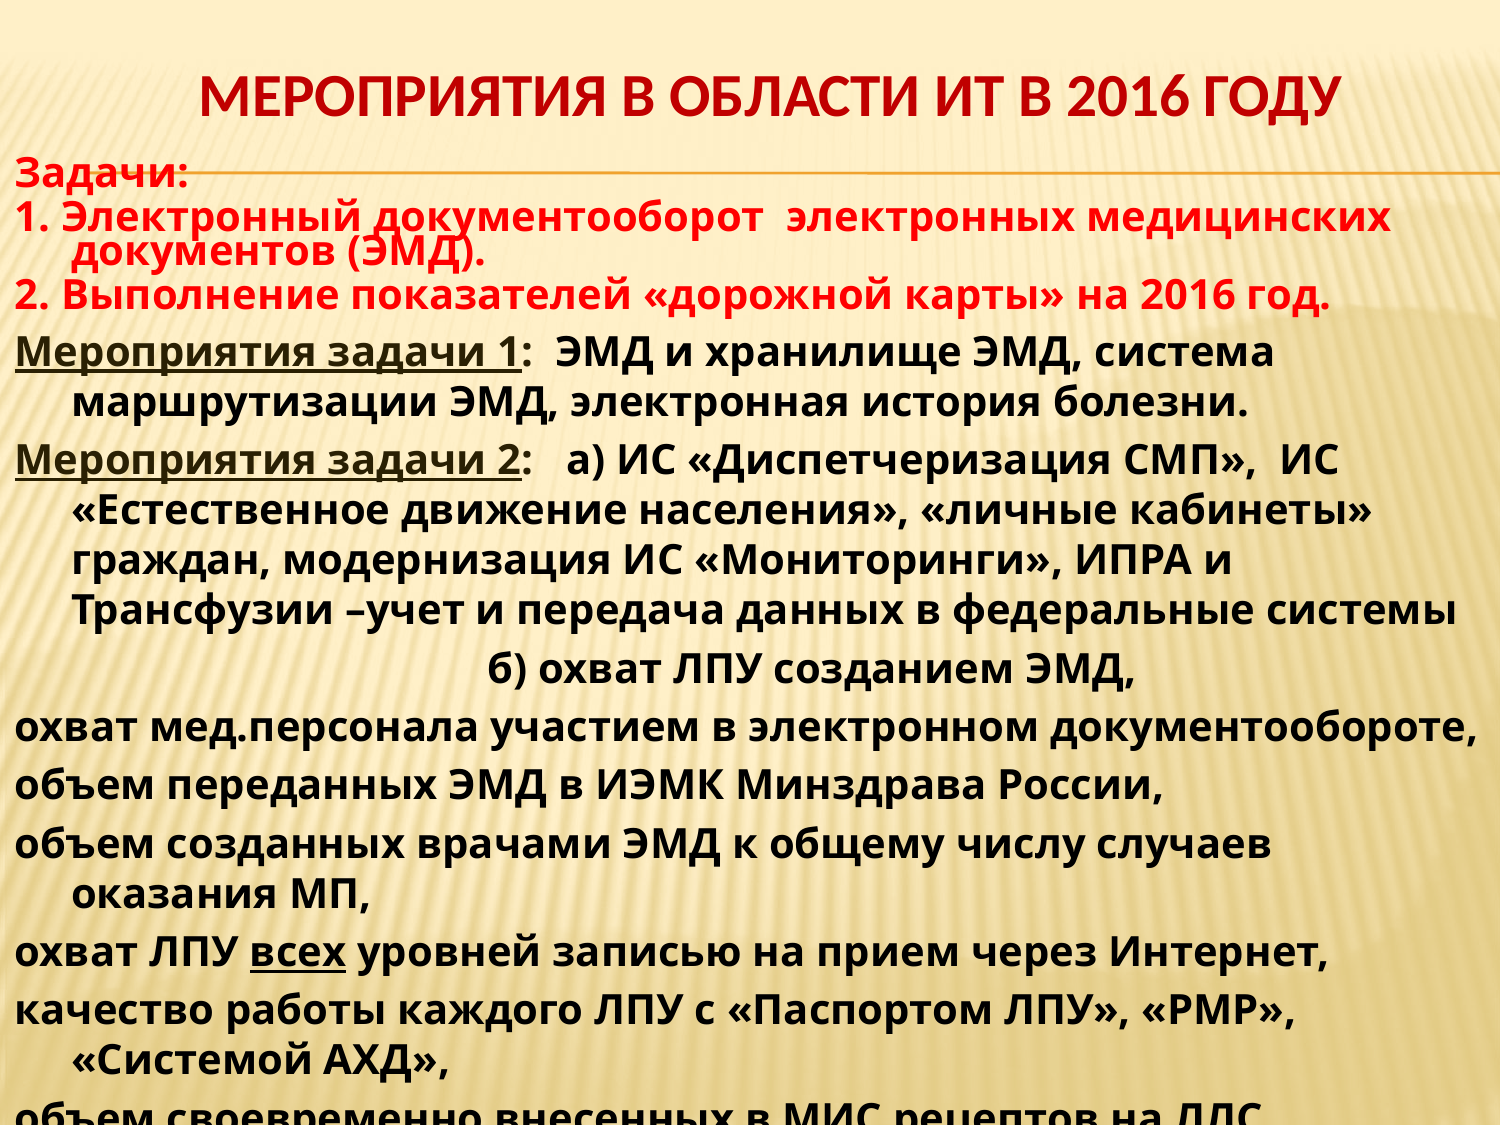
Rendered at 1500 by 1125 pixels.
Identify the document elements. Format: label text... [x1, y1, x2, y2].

title Мероприятия в области ИТ в 2016 году [58, 46, 1484, 136]
list Задачи: 1. Электронный документооборот электронных медицинских документов (ЭМД). 2. Выполнение показателей «дорожной карты» на 2016 год. Мероприятия задачи 1: ЭМД и хранилище ЭМД, система маршрутизации ЭМД, электронная история болезни. Мероприятия задачи 2: а) ИС «Диспетчеризация СМП», ИС «Естественное движение населения», «личные кабинеты» граждан, модернизация ИС «Мониторинги», ИПРА и Трансфузии –учет и передача данных в федеральные системы б) охват ЛПУ созданием ЭМД, охват мед.персонала участием в электронном документообороте, объем переданных ЭМД в ИЭМК Минздрава России, объем созданных врачами ЭМД к общему числу случаев оказания МП, охват ЛПУ всех уровней записью на прием через Интернет, качество работы каждого ЛПУ с «Паспортом ЛПУ», «РМР», «Системой АХД», объем своевременно внесенных в МИС рецептов на ЛЛС, охват отделений СМП системой диспетчеризации [0, 152, 1500, 1125]
